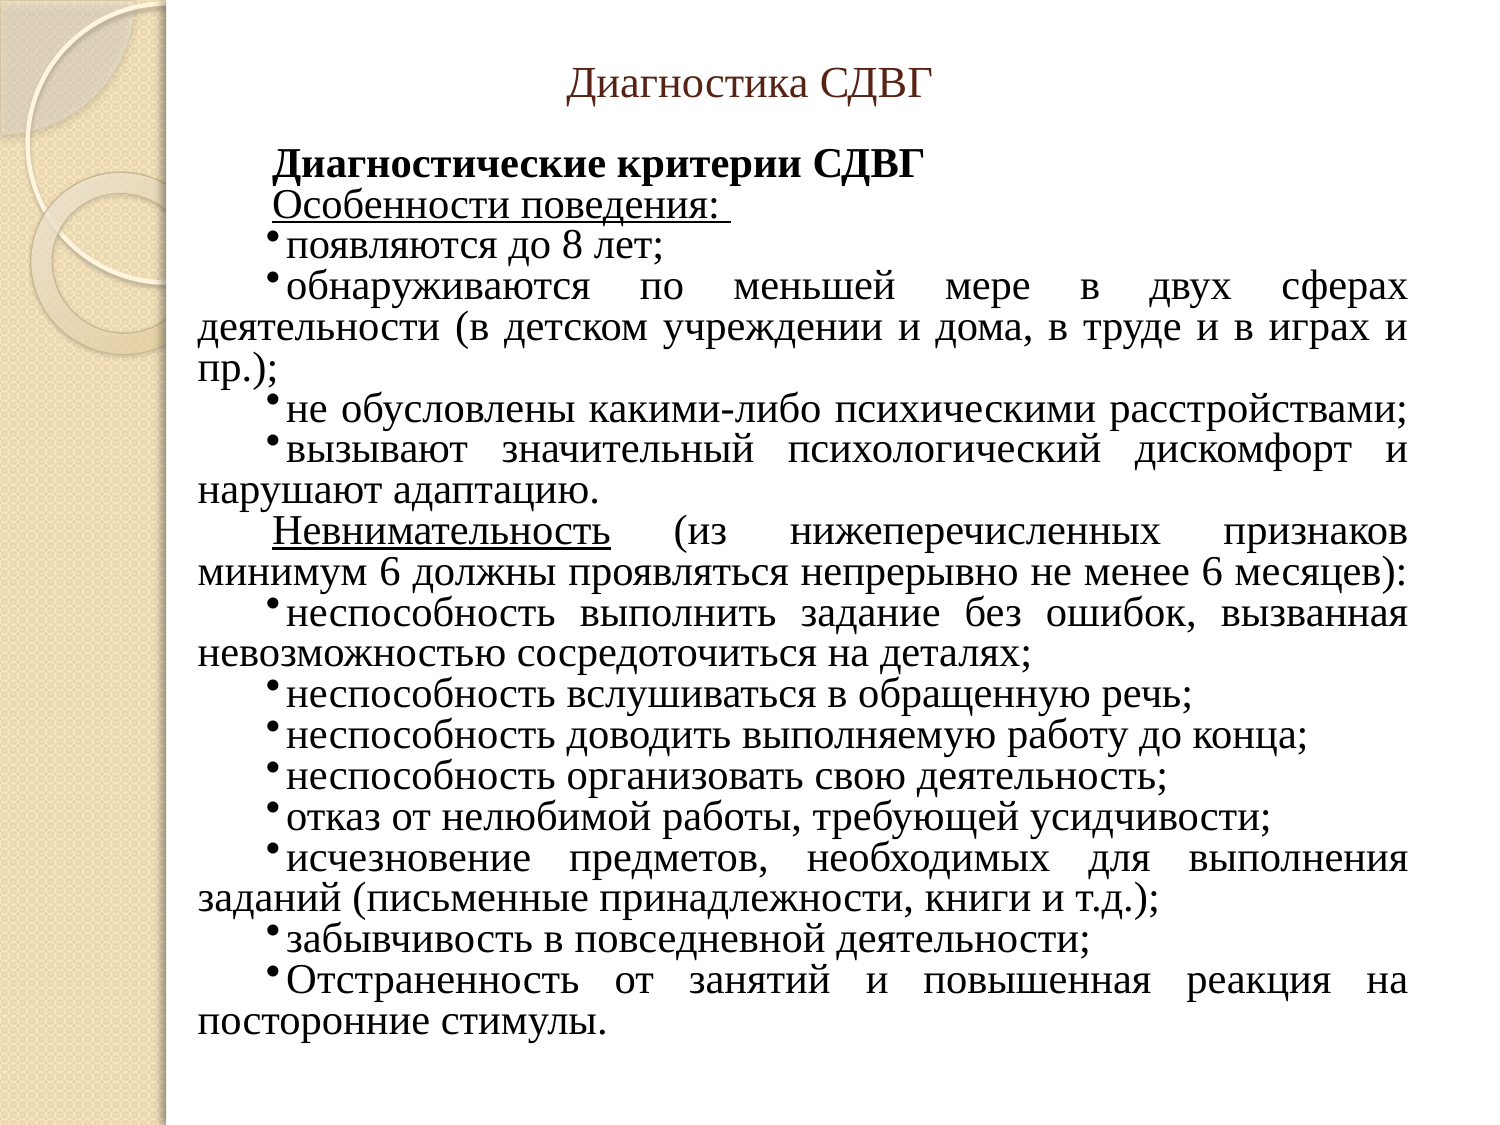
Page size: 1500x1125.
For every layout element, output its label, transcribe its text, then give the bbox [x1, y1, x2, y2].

title Диагностика СДВГ [75, 45, 1425, 114]
list Диагностические критерии СДВГ Особенности поведения: появляются до 8 лет; обнаруживаются по меньшей мере в двух сферах деятельности (в детском учреждении и дома, в труде и в играх и пр.); не обусловлены какими-либо психическими расстройствами; вызывают значительный психологический дискомфорт и нарушают адаптацию. Невнимательность (из нижеперечисленных признаков минимум 6 должны проявляться непрерывно не менее 6 месяцев): неспособность выполнить задание без ошибок, вызванная невозможностью сосредоточиться на деталях; неспособность вслушиваться в обращенную речь; неспособность доводить выполняемую работу до конца; неспособность организовать свою деятельность; отказ от нелюбимой работы, требующей усидчивости; исчезновение предметов, необходимых для выполнения заданий (письменные принадлежности, книги и т.д.); забывчивость в повседневной деятельности; Отстраненность от занятий и повышенная реакция на посторонние стимулы. [183, 137, 1424, 1071]
